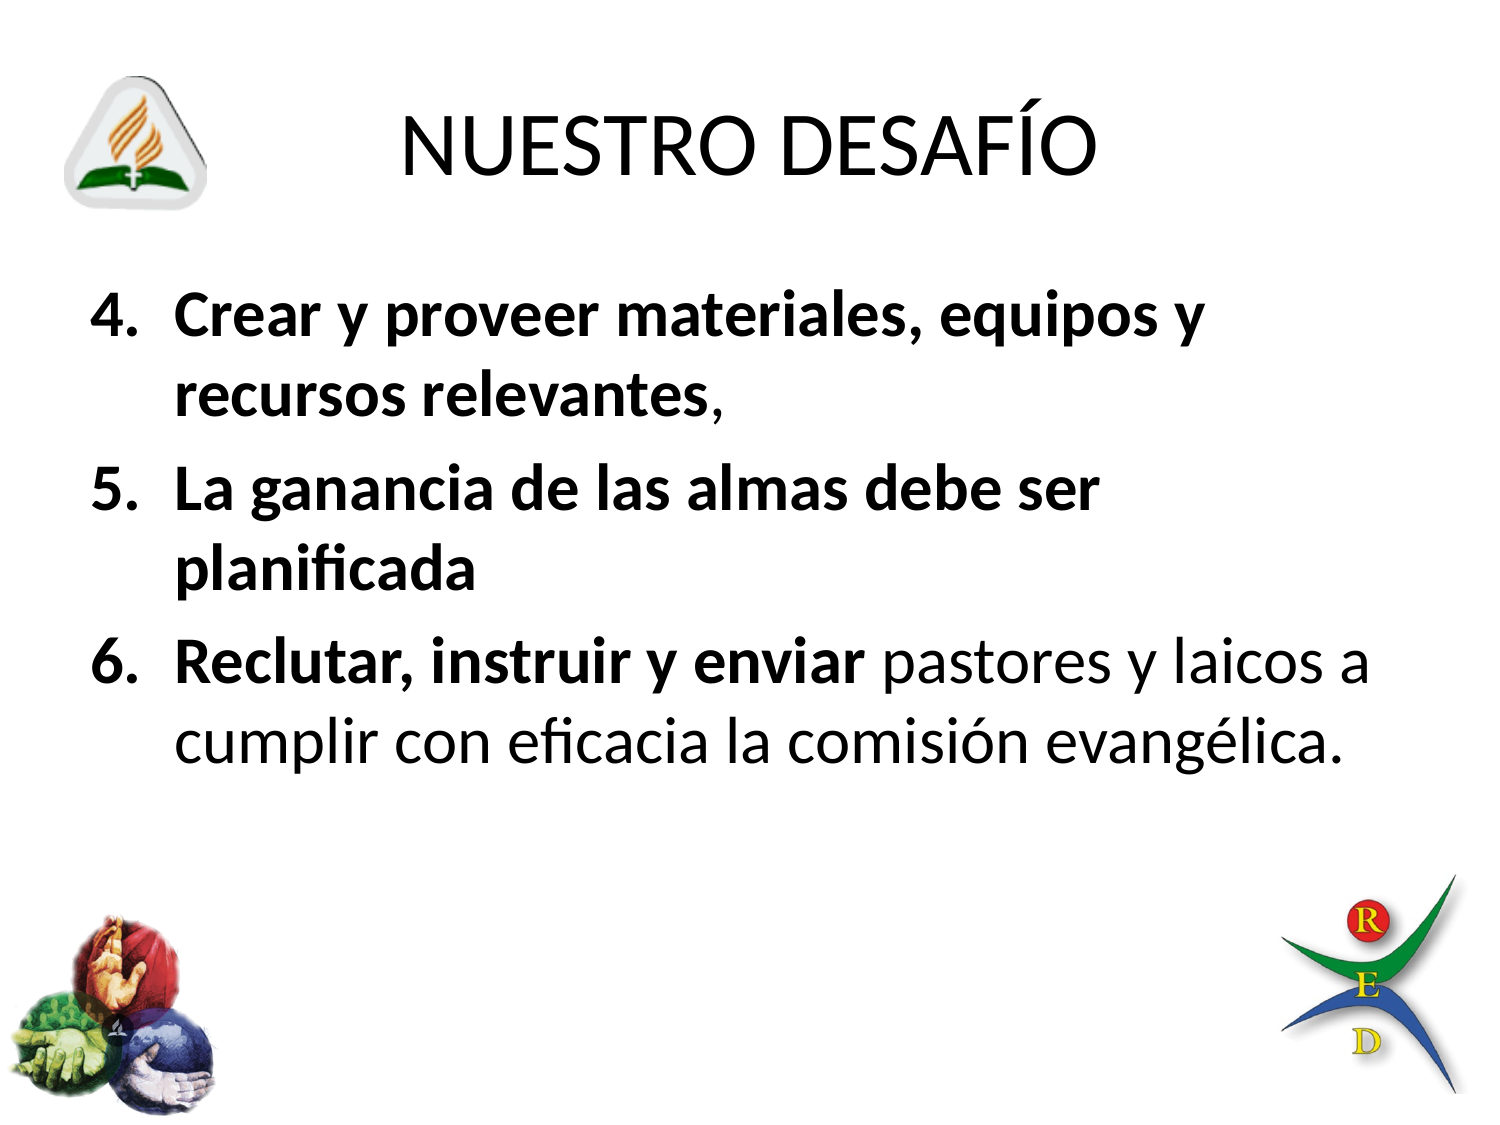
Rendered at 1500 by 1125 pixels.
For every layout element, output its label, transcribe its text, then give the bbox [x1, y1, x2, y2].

title NUESTRO DESAFÍO [75, 45, 1425, 233]
picture [5, 909, 219, 1118]
picture [1256, 873, 1483, 1095]
picture [64, 76, 207, 221]
list Crear y proveer materiales, equipos y recursos relevantes, La ganancia de las almas debe ser planificada Reclutar, instruir y enviar pastores y laicos a cumplir con eficacia la comisión evangélica. [75, 262, 1425, 1005]
